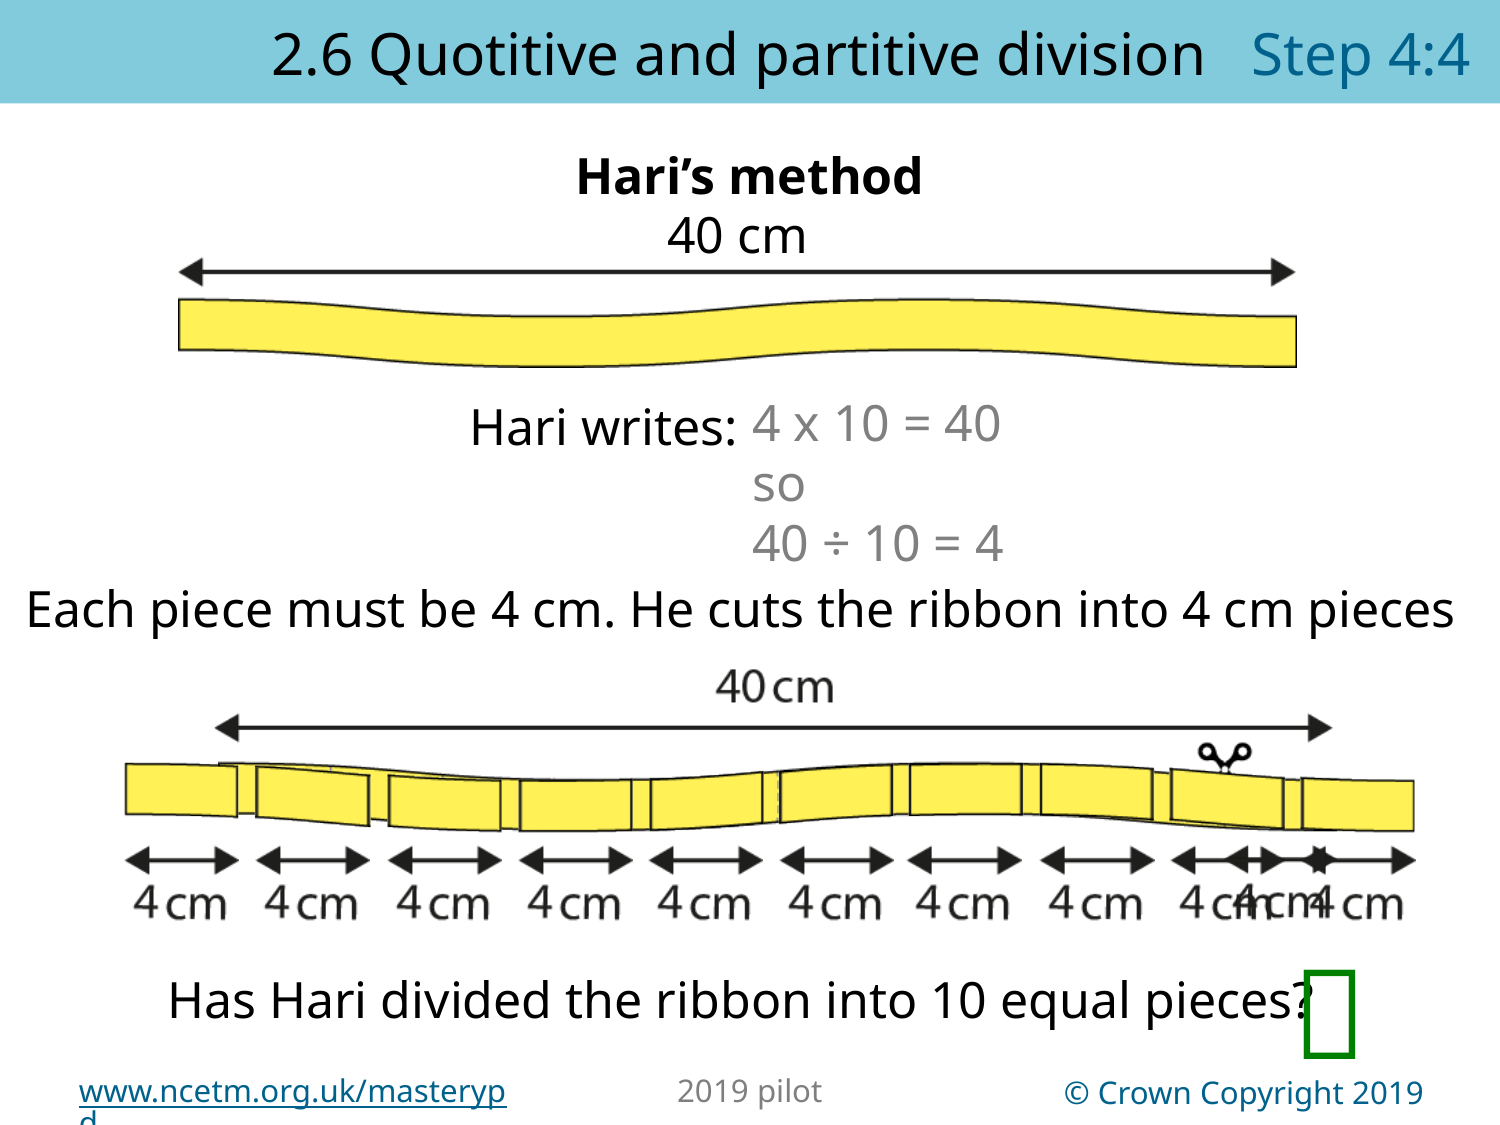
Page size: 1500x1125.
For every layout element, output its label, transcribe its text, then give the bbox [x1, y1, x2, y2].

text_box Each piece must be 4 cm. He cuts the ribbon into 4 cm pieces [10, 569, 1472, 645]
list 2.6 Quotitive and partitive division Step 4:4 [0, 0, 1500, 104]
text_box  [1277, 942, 1383, 1092]
picture [63, 660, 1419, 934]
text_box Hari’s method [560, 137, 940, 212]
text_box Hari writes: [103, 383, 1105, 463]
text_box Has Hari divided the ribbon into 10 equal pieces? [152, 961, 1277, 1036]
text_box 40 cm [652, 196, 823, 254]
text_box 4 x 10 = 40 so 40 ÷ 10 = 4 [587, 384, 1019, 569]
picture [177, 256, 1298, 368]
